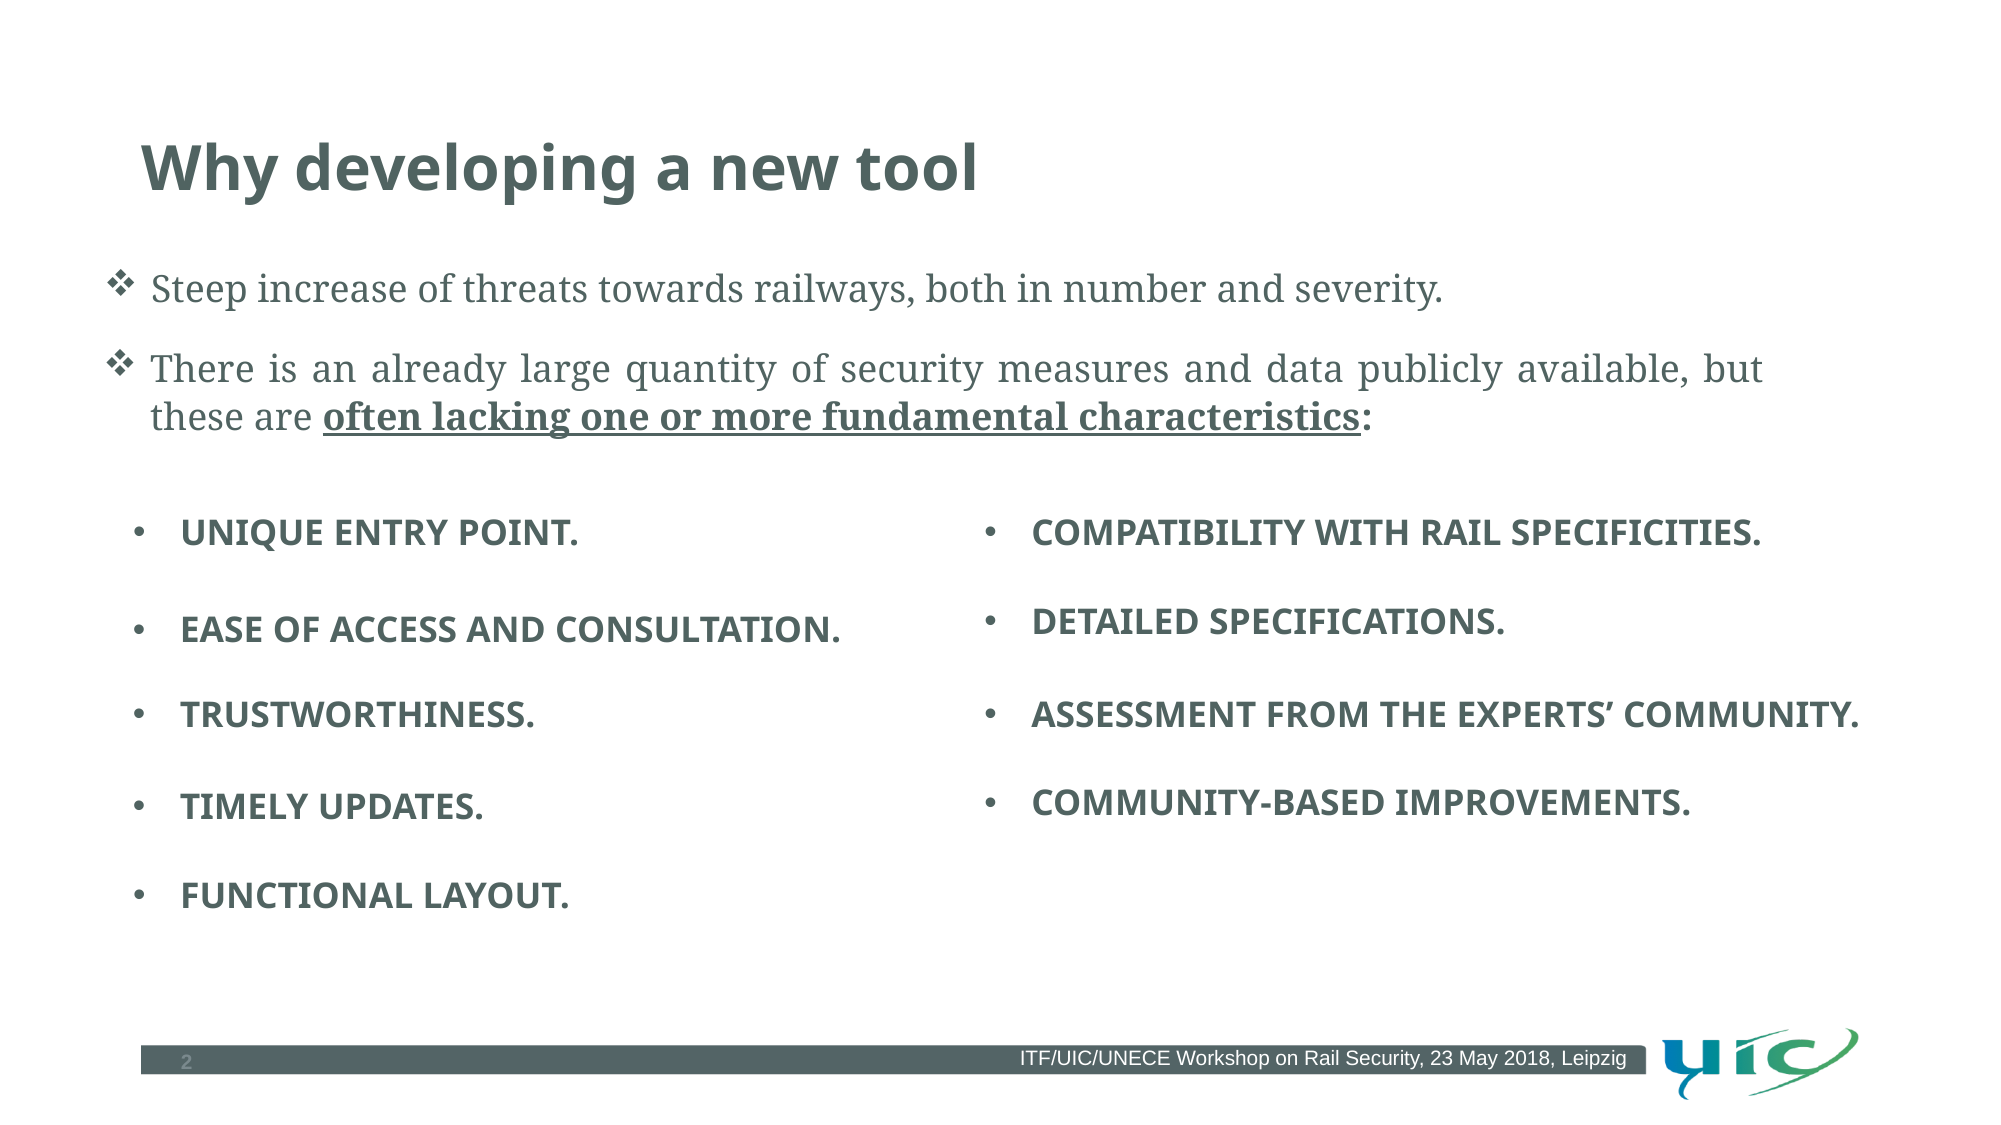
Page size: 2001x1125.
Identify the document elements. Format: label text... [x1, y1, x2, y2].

picture [141, 1027, 1859, 1100]
text_box DETAILED SPECIFICATIONS. [969, 591, 1706, 649]
text_box There is an already large quantity of security measures and data publicly available, but these are often lacking one or more fundamental characteristics: [88, 334, 1780, 446]
text_box ASSESSMENT FROM THE EXPERTS’ COMMUNITY. [969, 681, 1928, 742]
text_box TRUSTWORTHINESS. [118, 684, 641, 743]
text_box EASE OF ACCESS AND CONSULTATION. [118, 597, 917, 658]
text_box TIMELY UPDATES. [118, 773, 641, 834]
text_box COMPATIBILITY WITH RAIL SPECIFICITIES. [969, 502, 1781, 560]
footer ITF/UIC/UNECE Workshop on Rail Security, 23 May 2018, Leipzig [669, 1044, 1639, 1092]
slide_number 2 [180, 1048, 339, 1079]
text_box COMMUNITY-BASED IMPROVEMENTS. [969, 770, 1744, 831]
text_box FUNCTIONAL LAYOUT. [118, 862, 829, 924]
text_box Steep increase of threats towards railways, both in number and severity. [89, 254, 1824, 318]
title Why developing a new tool [141, 60, 1859, 204]
text_box UNIQUE ENTRY POINT. [118, 502, 930, 561]
